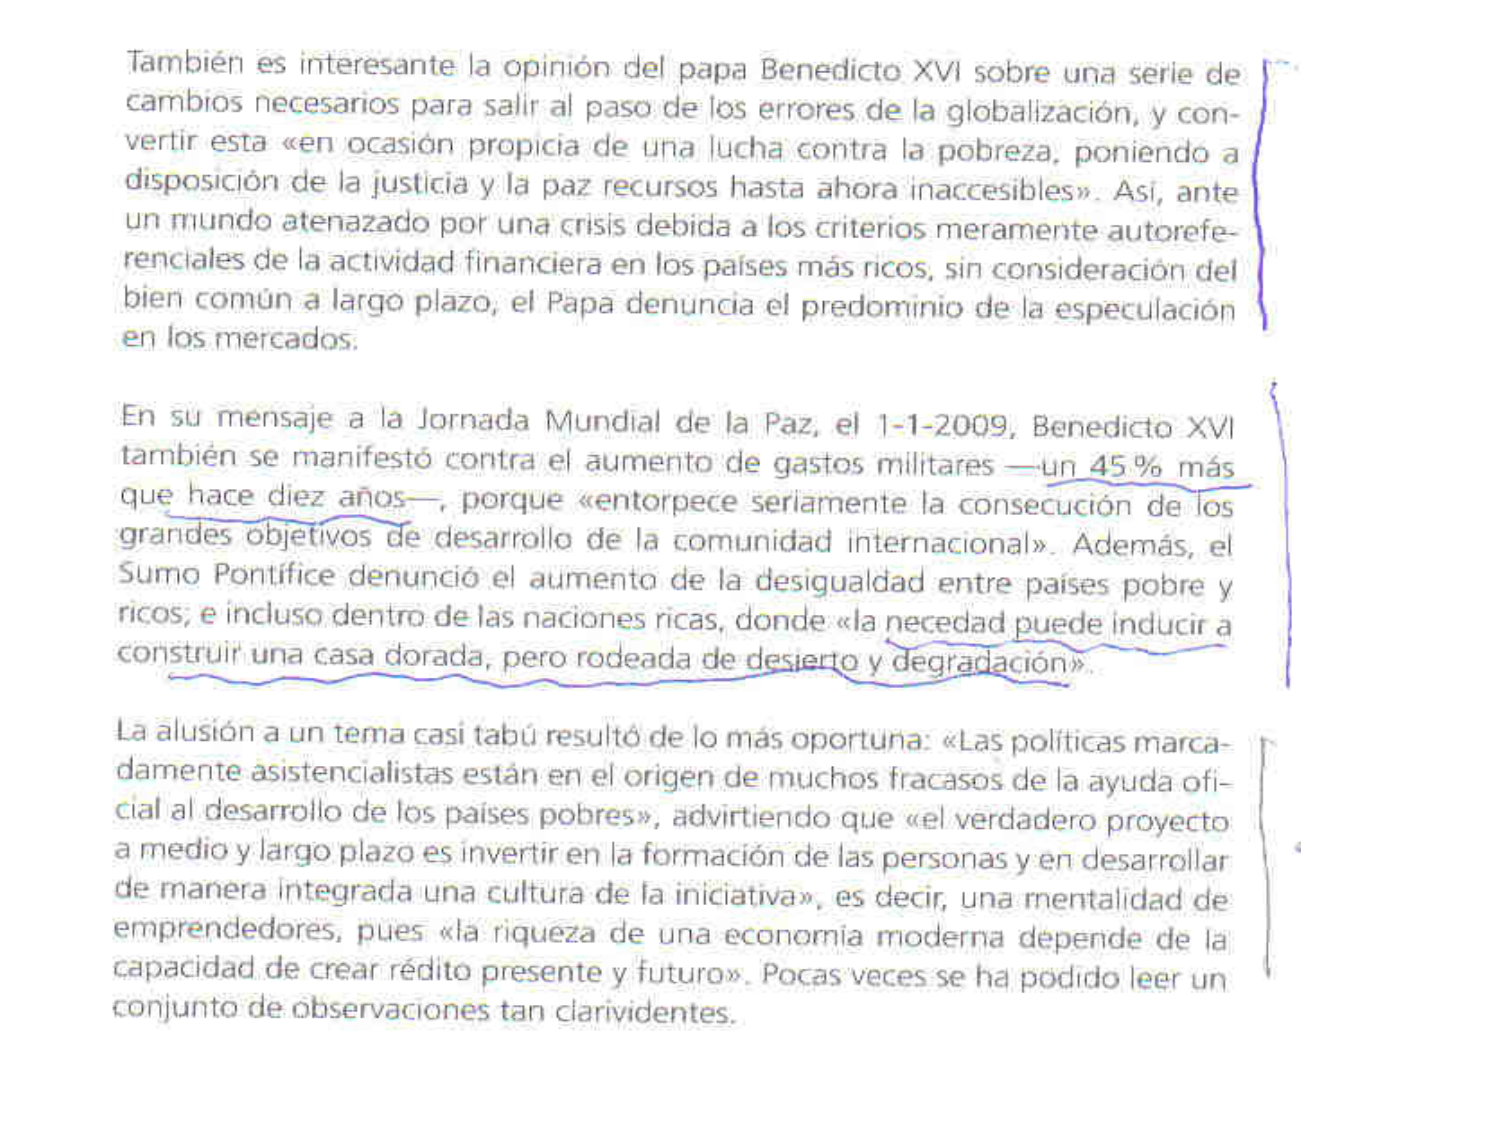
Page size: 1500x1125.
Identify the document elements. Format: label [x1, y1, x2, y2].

picture [70, 0, 1301, 1067]
